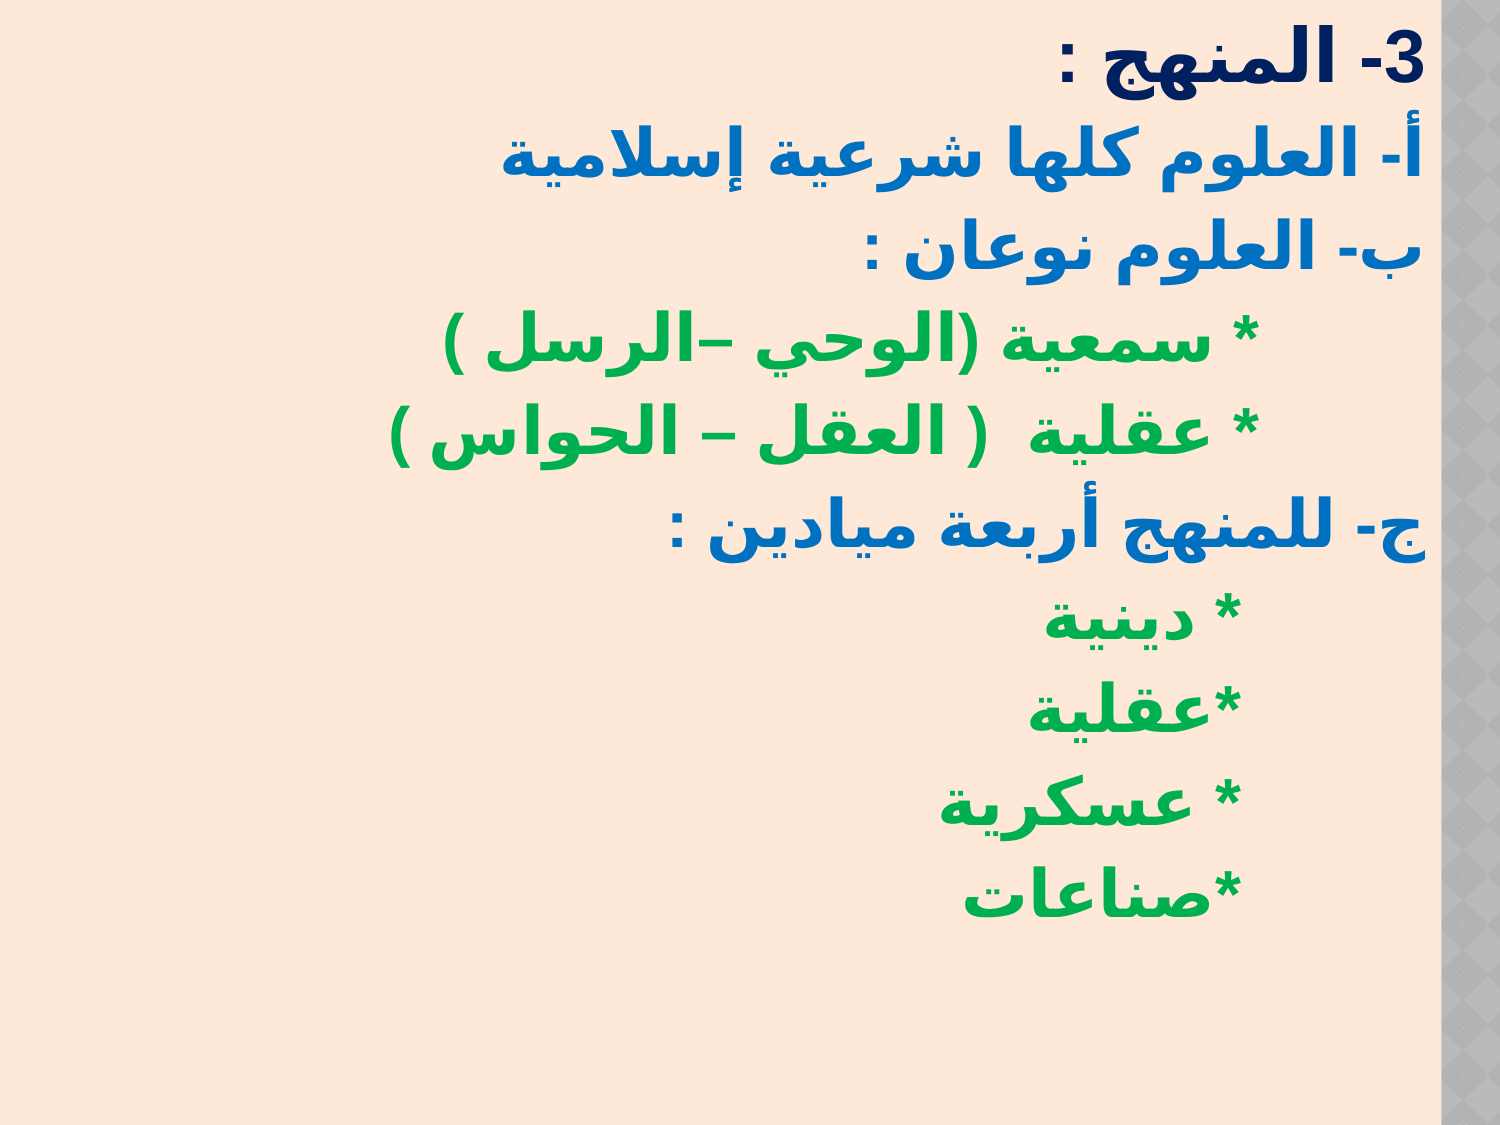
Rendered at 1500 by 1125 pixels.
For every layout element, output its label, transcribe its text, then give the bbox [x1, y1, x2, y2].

list 3- المنهج : أ- العلوم كلها شرعية إسلامية ب- العلوم نوعان : * سمعية (الوحي –الرسل ) * عقلية ( العقل – الحواس ) ج- للمنهج أربعة ميادين : * دينية *عقلية * عسكرية *صناعات [0, 0, 1442, 1125]
